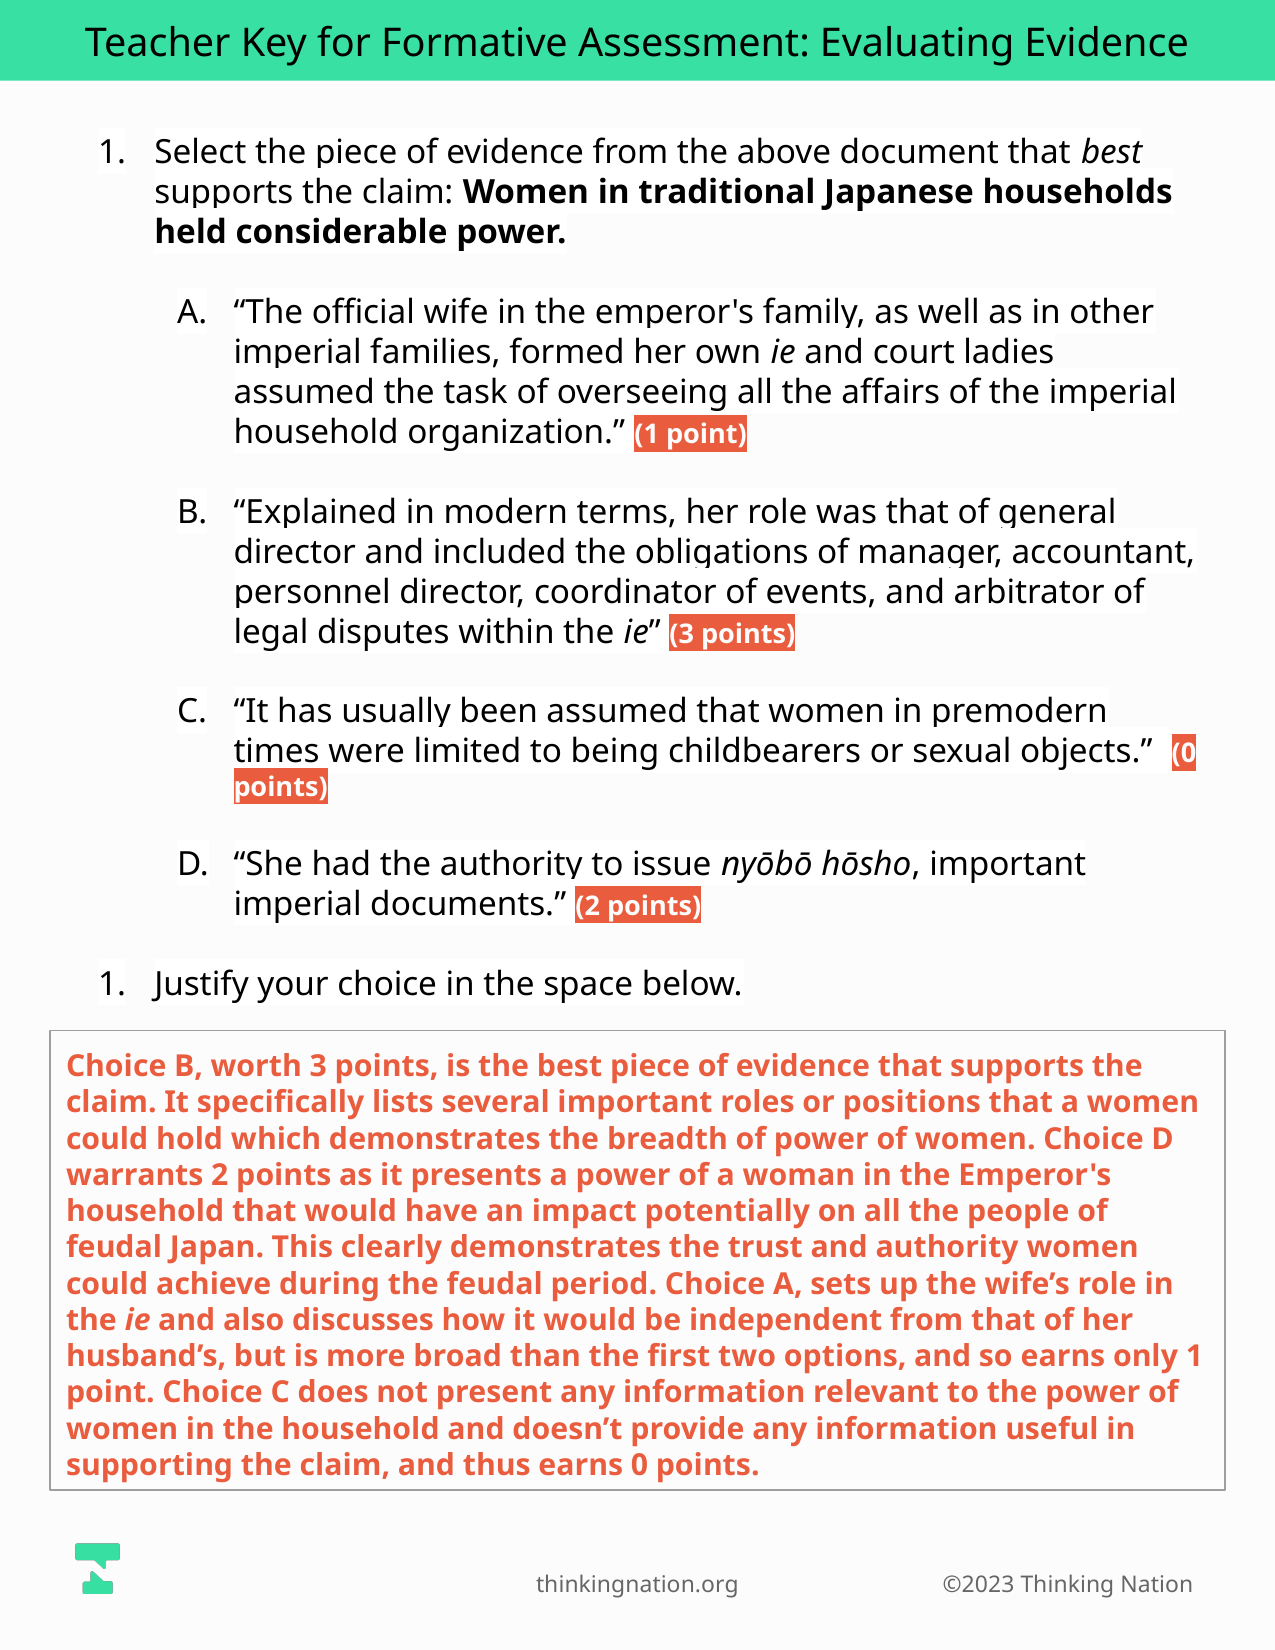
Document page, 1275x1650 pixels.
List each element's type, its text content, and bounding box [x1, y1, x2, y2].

text_box Choice B, worth 3 points, is the best piece of evidence that supports the claim. It specifically lists several important roles or positions that a women could hold which demonstrates the breadth of power of women. Choice D warrants 2 points as it presents a power of a woman in the Emperor's household that would have an impact potentially on all the people of feudal Japan. This clearly demonstrates the trust and authority women could achieve during the feudal period. Choice A, sets up the wife’s role in the ie and also discusses how it would be independent from that of her husband’s, but is more broad than the first two options, and so earns only 1 point. Choice C does not present any information relevant to the power of women in the household and doesn’t provide any information useful in supporting the claim, and thus earns 0 points. [50, 1030, 1225, 1491]
text_box ©2023 Thinking Nation [907, 1553, 1210, 1605]
text_box thinkingnation.org [486, 1553, 789, 1605]
picture [62, 1533, 133, 1604]
text_box Select the piece of evidence from the above document that best supports the claim: Women in traditional Japanese households held considerable power. “The official wife in the emperor's family, as well as in other imperial families, formed her own ie and court ladies assumed the task of overseeing all the affairs of the imperial household organization.” (1 point) “Explained in modern terms, her role was that of general director and included the obligations of manager, accountant, personnel director, coordinator of events, and arbitrator of legal disputes within the ie” (3 points) “It has usually been assumed that women in premodern times were limited to being childbearers or sexual objects.” (0 points) “She had the authority to issue nyōbō hōsho, important imperial documents.” (2 points) Justify your choice in the space below. [64, 119, 1211, 916]
text_box Teacher Key for Formative Assessment: Evaluating Evidence [0, 0, 1275, 81]
